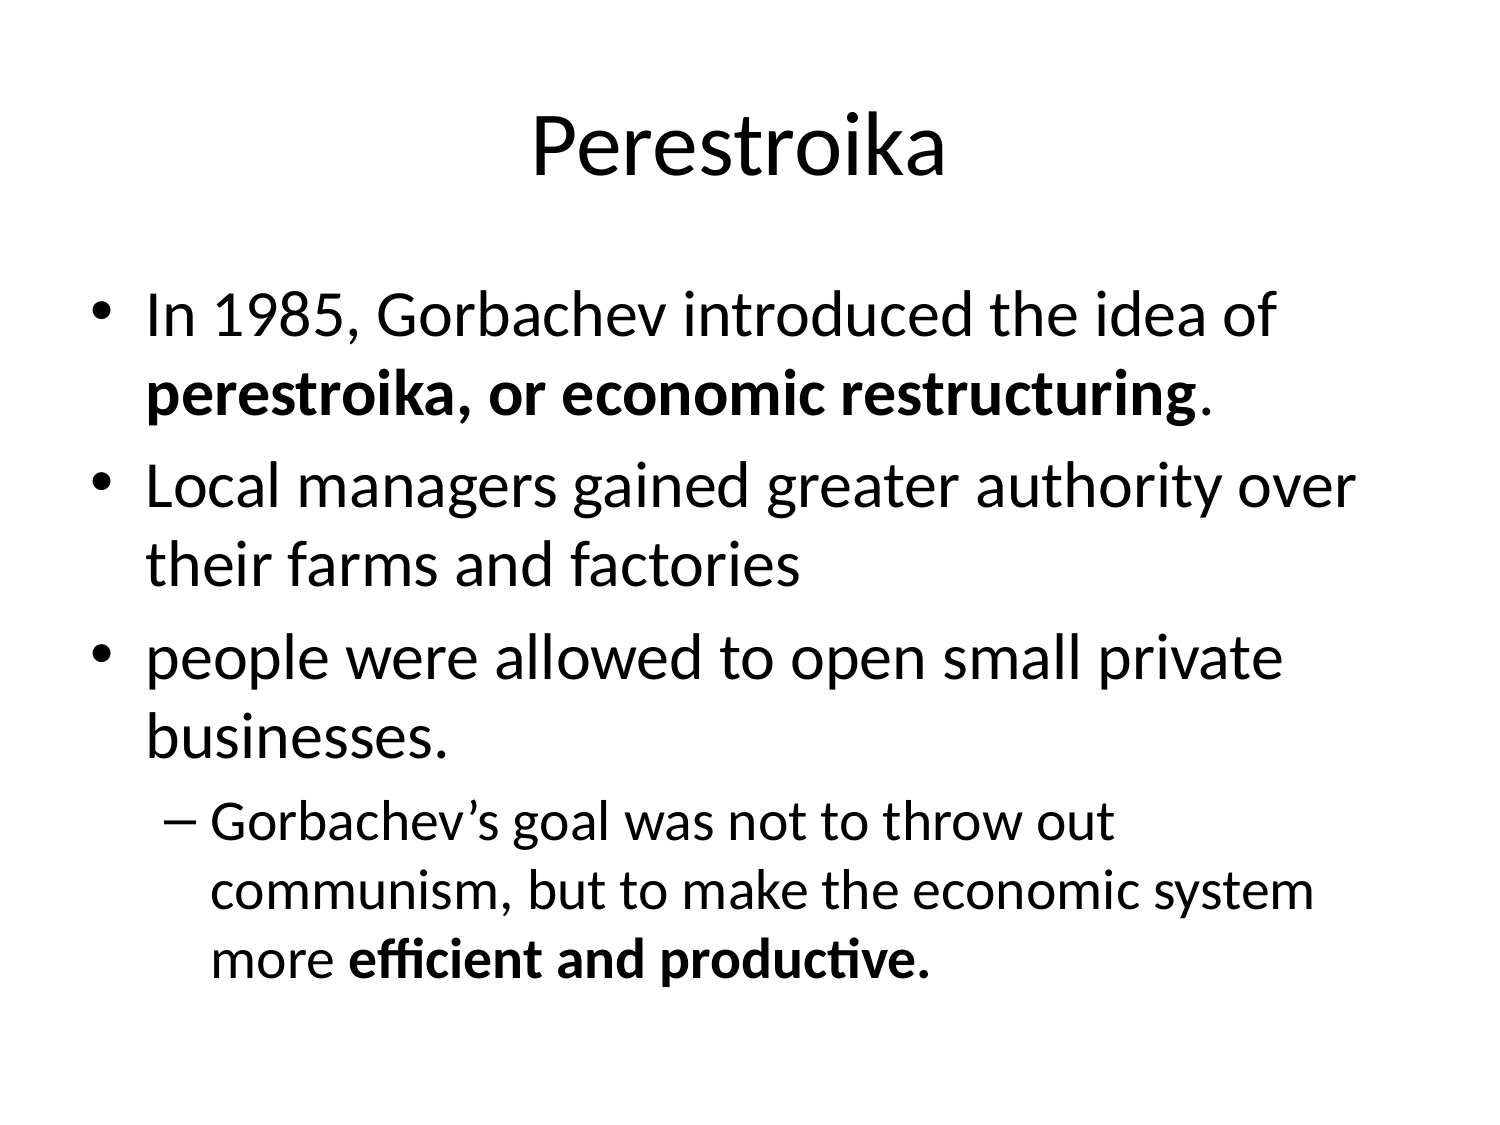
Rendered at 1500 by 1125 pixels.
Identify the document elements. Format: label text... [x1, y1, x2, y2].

list In 1985, Gorbachev introduced the idea of perestroika, or economic restructuring. Local managers gained greater authority over their farms and factories people were allowed to open small private businesses. Gorbachev’s goal was not to throw out communism, but to make the economic system more efficient and productive. [75, 262, 1425, 1005]
title Perestroika [75, 45, 1425, 233]
